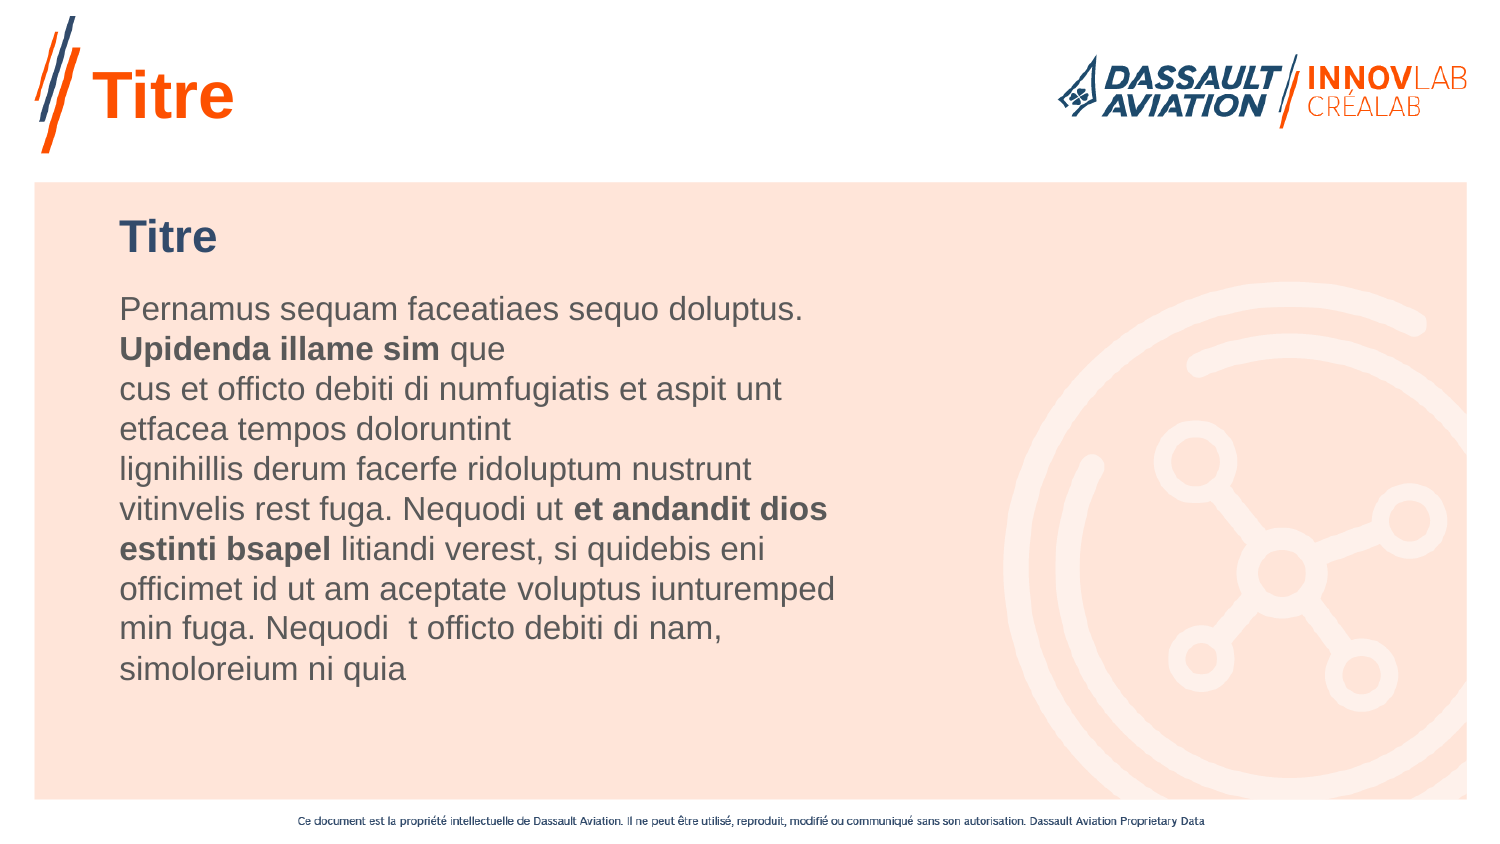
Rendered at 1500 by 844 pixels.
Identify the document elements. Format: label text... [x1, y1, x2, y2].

text_box Pernamus sequam faceatiaes sequo doluptus. Upidenda illame sim que cus et officto debiti di numfugiatis et aspit unt etfacea tempos doloruntint lignihillis derum facerfe ridoluptum nustrunt vitinvelis rest fuga. Nequodi ut et andandit dios estinti bsapel litiandi verest, si quidebis eni officimet id ut am aceptate voluptus iunturemped min fuga. Nequodi t officto debiti di nam, simoloreium ni quia [104, 280, 892, 694]
picture [0, 0, 1499, 844]
text_box Titre [104, 199, 1255, 269]
text_box Titre [77, 44, 251, 140]
